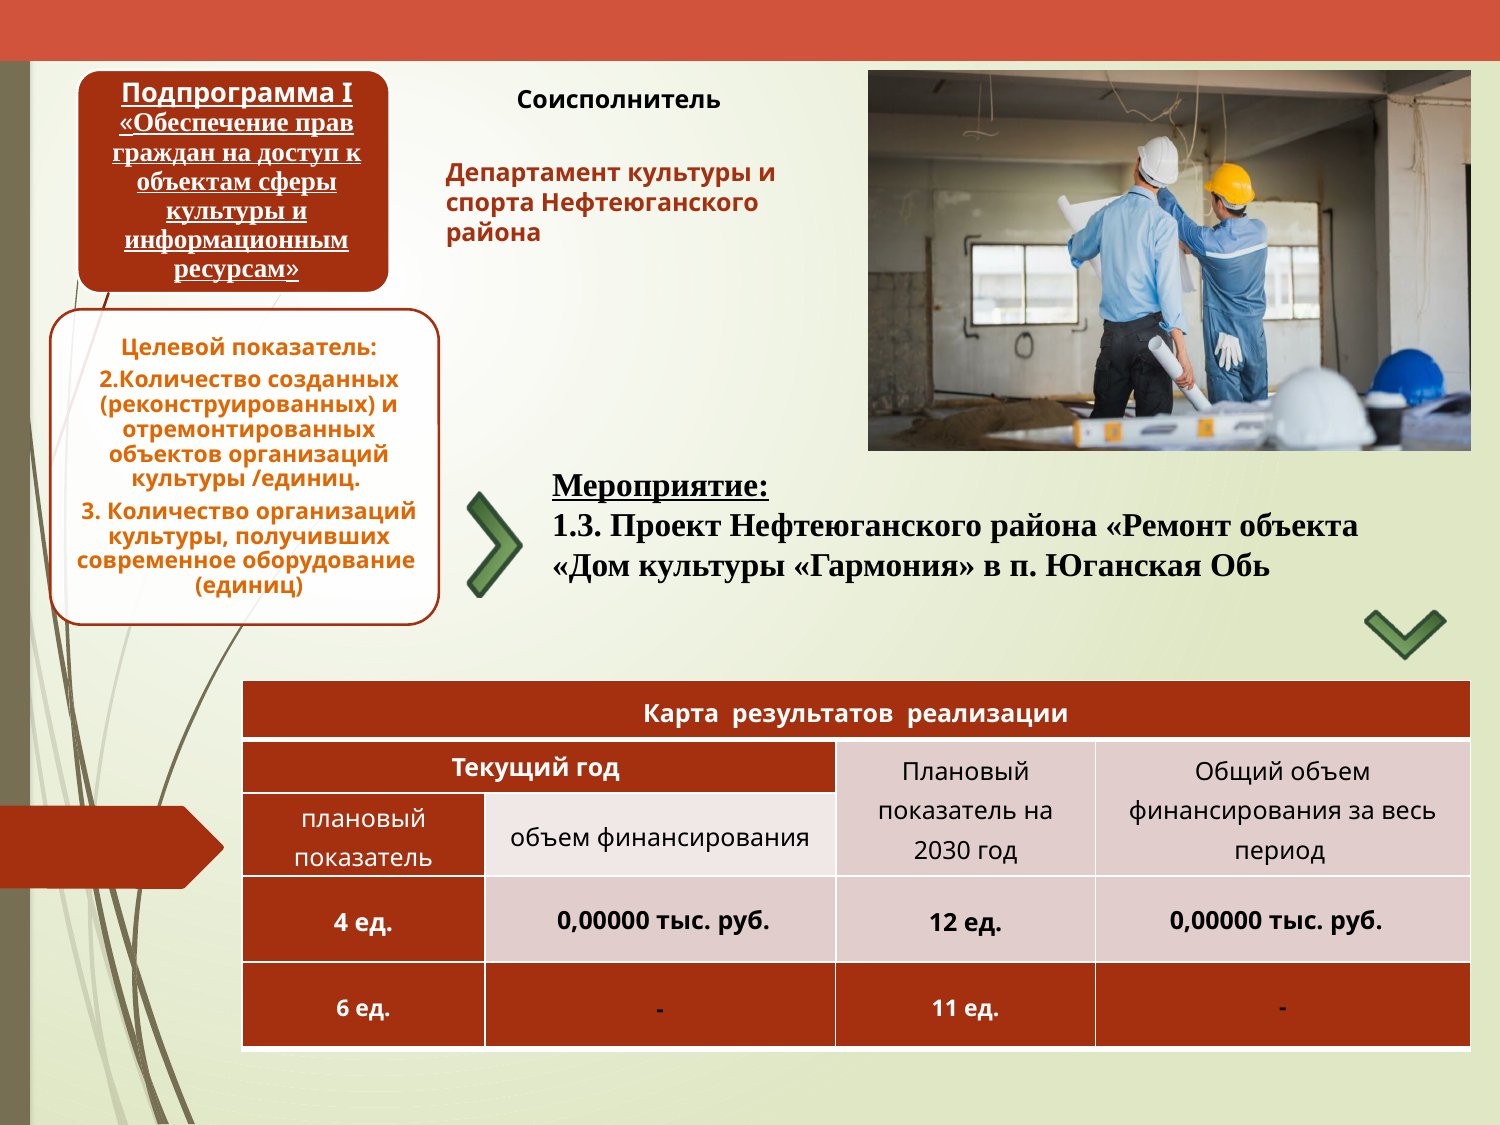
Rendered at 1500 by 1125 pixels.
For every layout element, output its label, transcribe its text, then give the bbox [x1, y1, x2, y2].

table_cell 12 ед. [837, 877, 1095, 961]
table_cell 4 ед. [243, 877, 484, 961]
table_header Карта результатов реализации [243, 681, 1470, 737]
table_cell 0,00000 тыс. руб. [1096, 877, 1470, 961]
picture [1363, 609, 1448, 717]
text_box Департамент культуры и спорта Нефтеюганского района [472, 149, 802, 254]
text_box Соисполнитель [501, 75, 864, 121]
table_cell Текущий год [243, 742, 835, 792]
table_cell Плановый показатель на 2030 год [837, 742, 1095, 875]
table_header 11 ед. [836, 963, 1095, 1046]
table_header - [1096, 963, 1470, 1046]
picture [0, 0, 1500, 61]
picture [867, 70, 1471, 451]
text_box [0, 68, 467, 634]
table_cell Общий объем финансирования за весь период [1096, 742, 1470, 875]
table_cell 0,00000 тыс. руб. [486, 877, 835, 961]
picture [467, 485, 585, 604]
table_cell плановый показатель [243, 794, 484, 875]
table_cell объем финансирования [486, 794, 835, 875]
table_header - [486, 963, 835, 1046]
text_box Мероприятие: 1.3. Проект Нефтеюганского района «Ремонт объекта «Дом культуры «Гармония» в п. Юганская Обь [537, 456, 1455, 591]
table_header 6 ед. [243, 963, 484, 1046]
